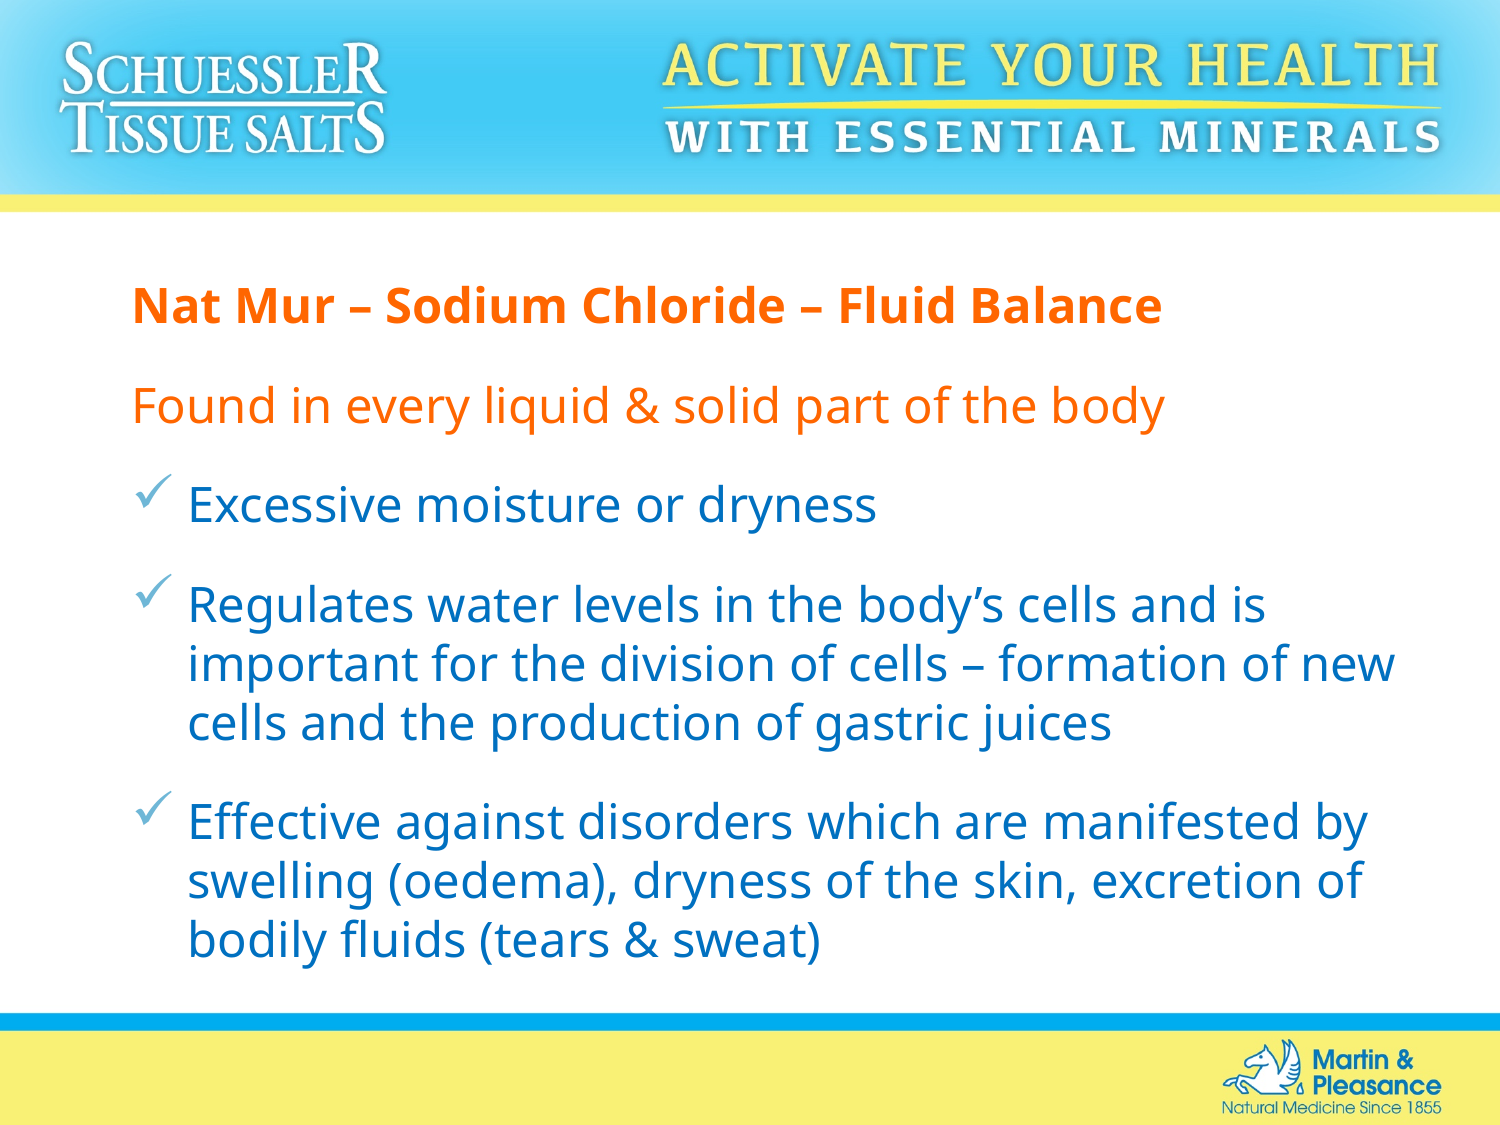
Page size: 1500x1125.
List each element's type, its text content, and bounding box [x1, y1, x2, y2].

list Nat Mur – Sodium Chloride – Fluid Balance Found in every liquid & solid part of the body Excessive moisture or dryness Regulates water levels in the body’s cells and is important for the division of cells – formation of new cells and the production of gastric juices Effective against disorders which are manifested by swelling (oedema), dryness of the skin, excretion of bodily fluids (tears & sweat) [123, 266, 1444, 981]
picture [0, 0, 1500, 1013]
picture [0, 1031, 1500, 1125]
